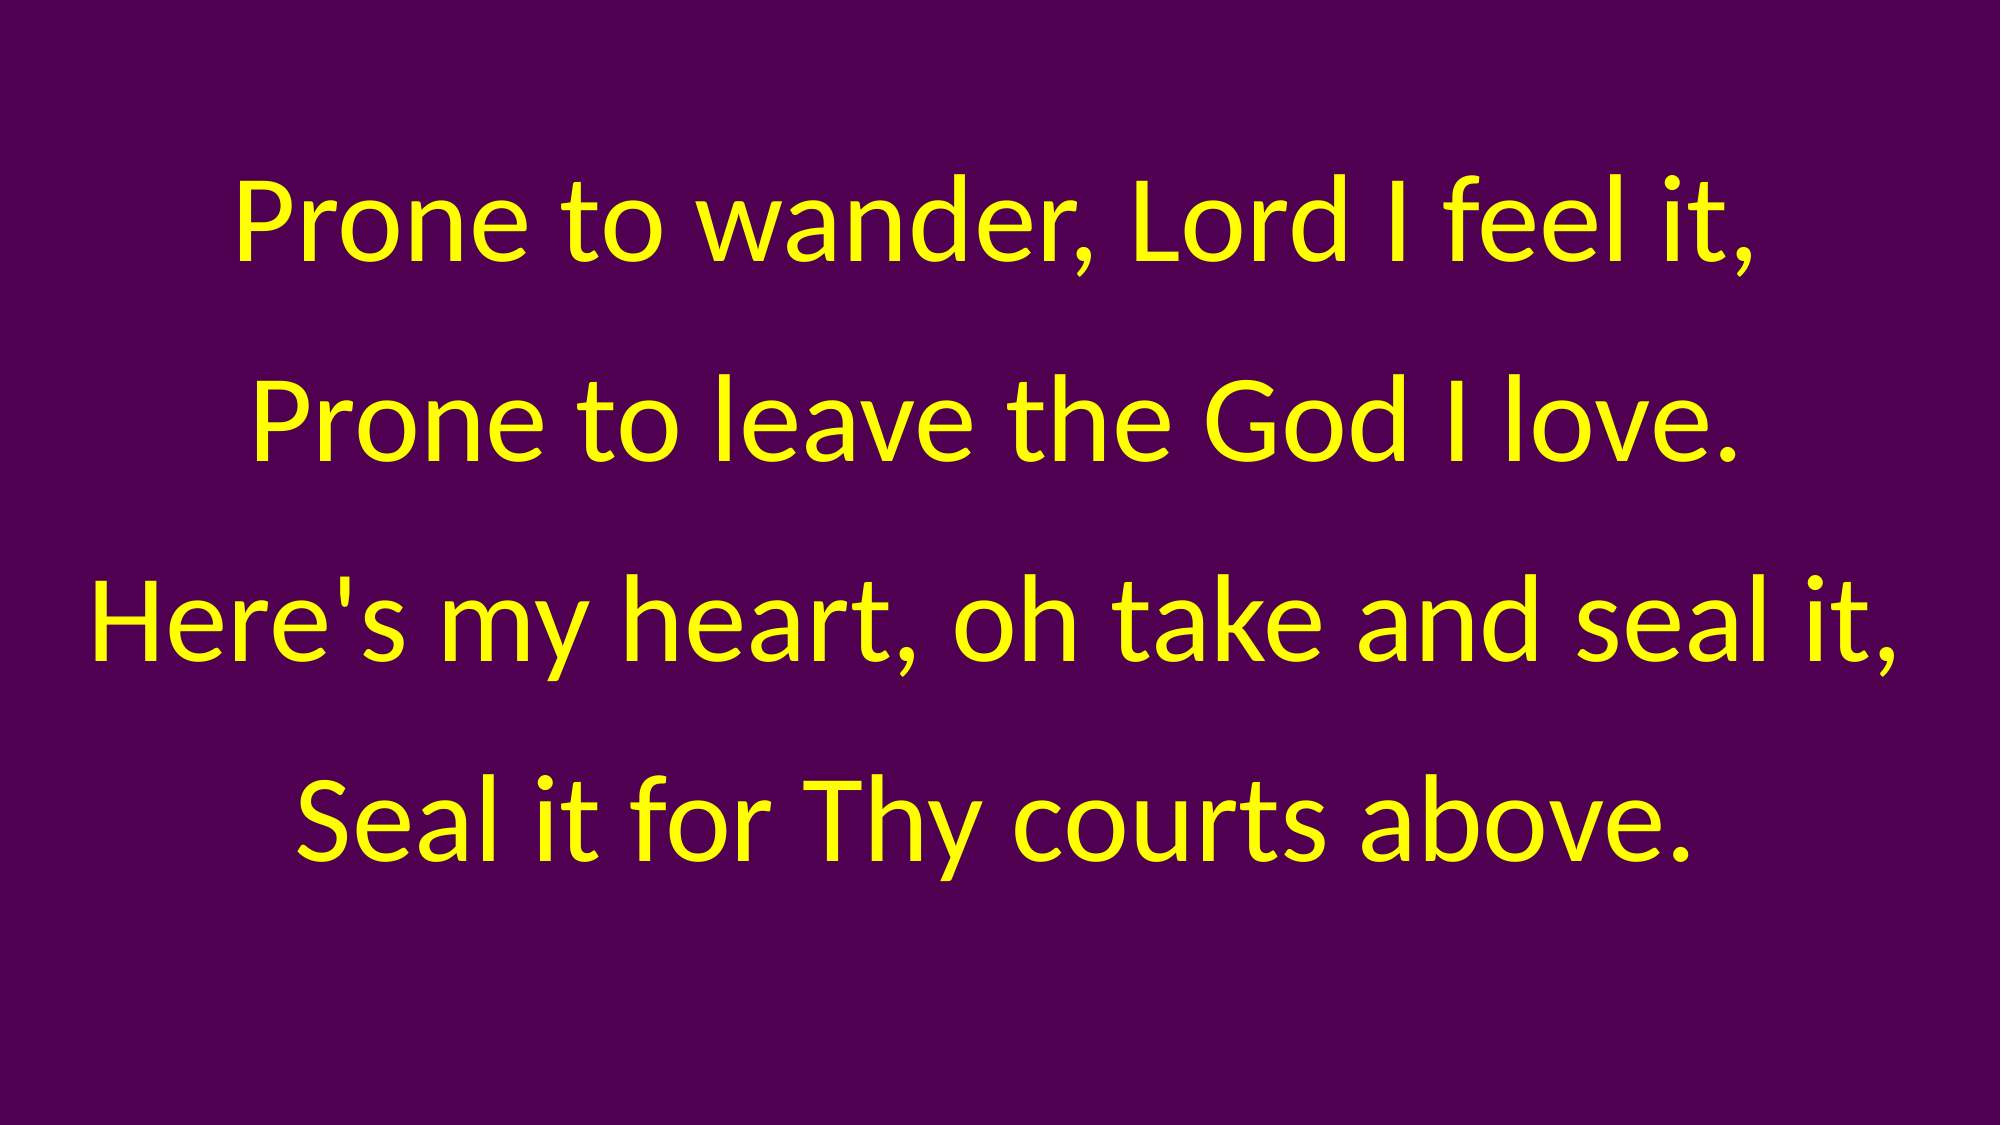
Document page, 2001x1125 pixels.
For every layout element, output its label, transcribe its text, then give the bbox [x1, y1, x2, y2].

text_box Prone to wander, Lord I feel it, Prone to leave the God I love. Here's my heart, oh take and seal it, Seal it for Thy courts above. [40, 129, 1954, 894]
